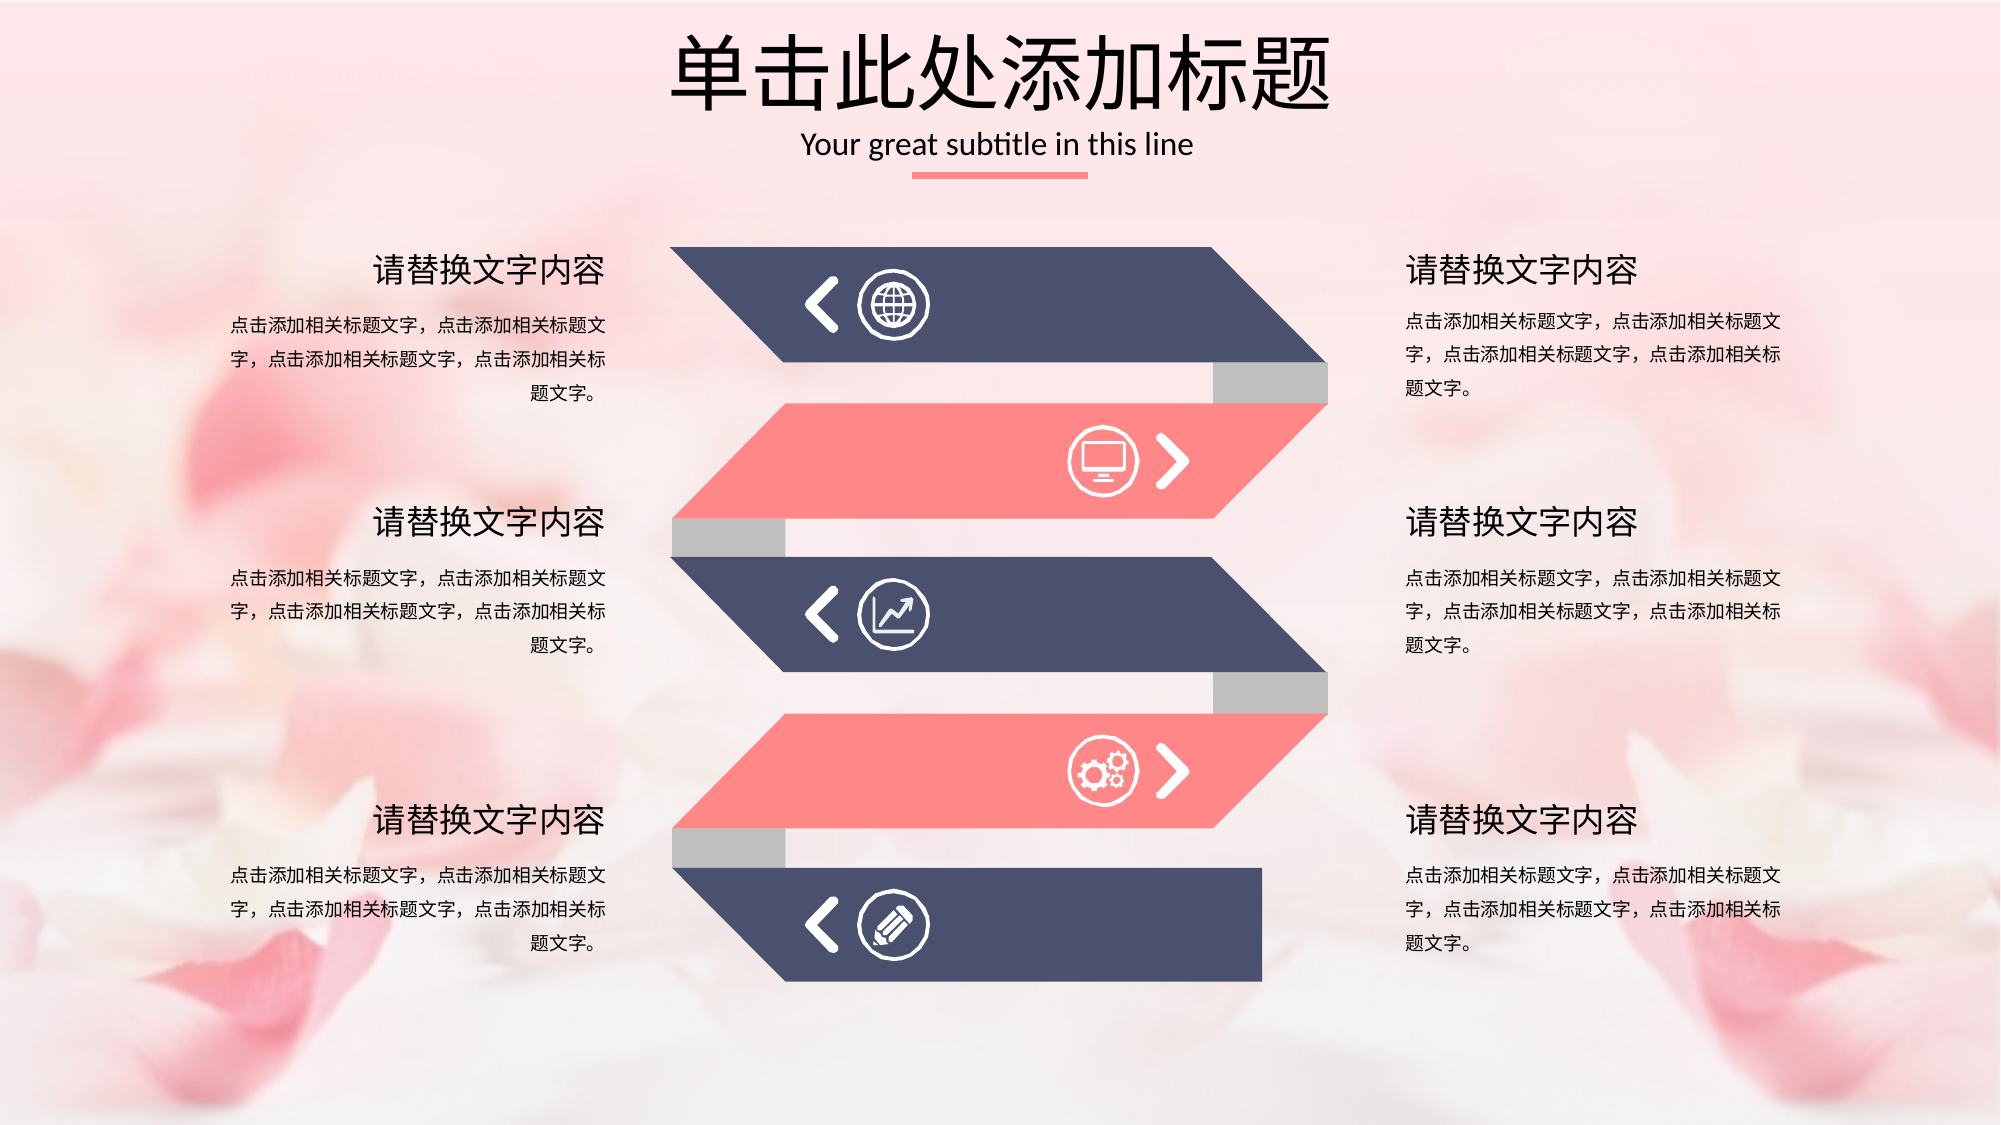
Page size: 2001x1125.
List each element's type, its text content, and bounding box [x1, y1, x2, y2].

text_box [1213, 362, 1328, 403]
text_box 请替换文字内容 [1405, 492, 1842, 551]
text_box 点击添加相关标题文字，点击添加相关标题文字，点击添加相关标题文字，点击添加相关标题文字。 [229, 852, 606, 948]
text_box 请替换文字内容 [169, 239, 606, 299]
text_box 点击添加相关标题文字，点击添加相关标题文字，点击添加相关标题文字，点击添加相关标题文字。 [229, 302, 606, 398]
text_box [804, 577, 930, 651]
text_box [672, 403, 1329, 519]
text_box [804, 268, 930, 341]
text_box [1213, 672, 1328, 713]
text_box 请替换文字内容 [169, 789, 606, 849]
text_box Your great subtitle in this line [785, 115, 1210, 170]
text_box 点击添加相关标题文字，点击添加相关标题文字，点击添加相关标题文字，点击添加相关标题文字。 [229, 555, 606, 651]
text_box 点击添加相关标题文字，点击添加相关标题文字，点击添加相关标题文字，点击添加相关标题文字。 [1405, 852, 1782, 948]
text_box [672, 519, 786, 556]
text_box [1067, 424, 1190, 498]
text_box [1067, 734, 1190, 808]
text_box [672, 713, 1329, 829]
text_box 单击此处添加标题 [301, 0, 1699, 157]
text_box 请替换文字内容 [1405, 789, 1842, 849]
text_box 请替换文字内容 [1405, 239, 1842, 299]
text_box [672, 867, 1263, 982]
text_box [669, 247, 1326, 363]
picture [0, 0, 2001, 1125]
text_box [669, 556, 1326, 673]
text_box [672, 829, 786, 867]
text_box 点击添加相关标题文字，点击添加相关标题文字，点击添加相关标题文字，点击添加相关标题文字。 [1405, 555, 1782, 651]
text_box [804, 888, 930, 962]
text_box 请替换文字内容 [169, 492, 606, 551]
text_box 点击添加相关标题文字，点击添加相关标题文字，点击添加相关标题文字，点击添加相关标题文字。 [1405, 298, 1782, 393]
